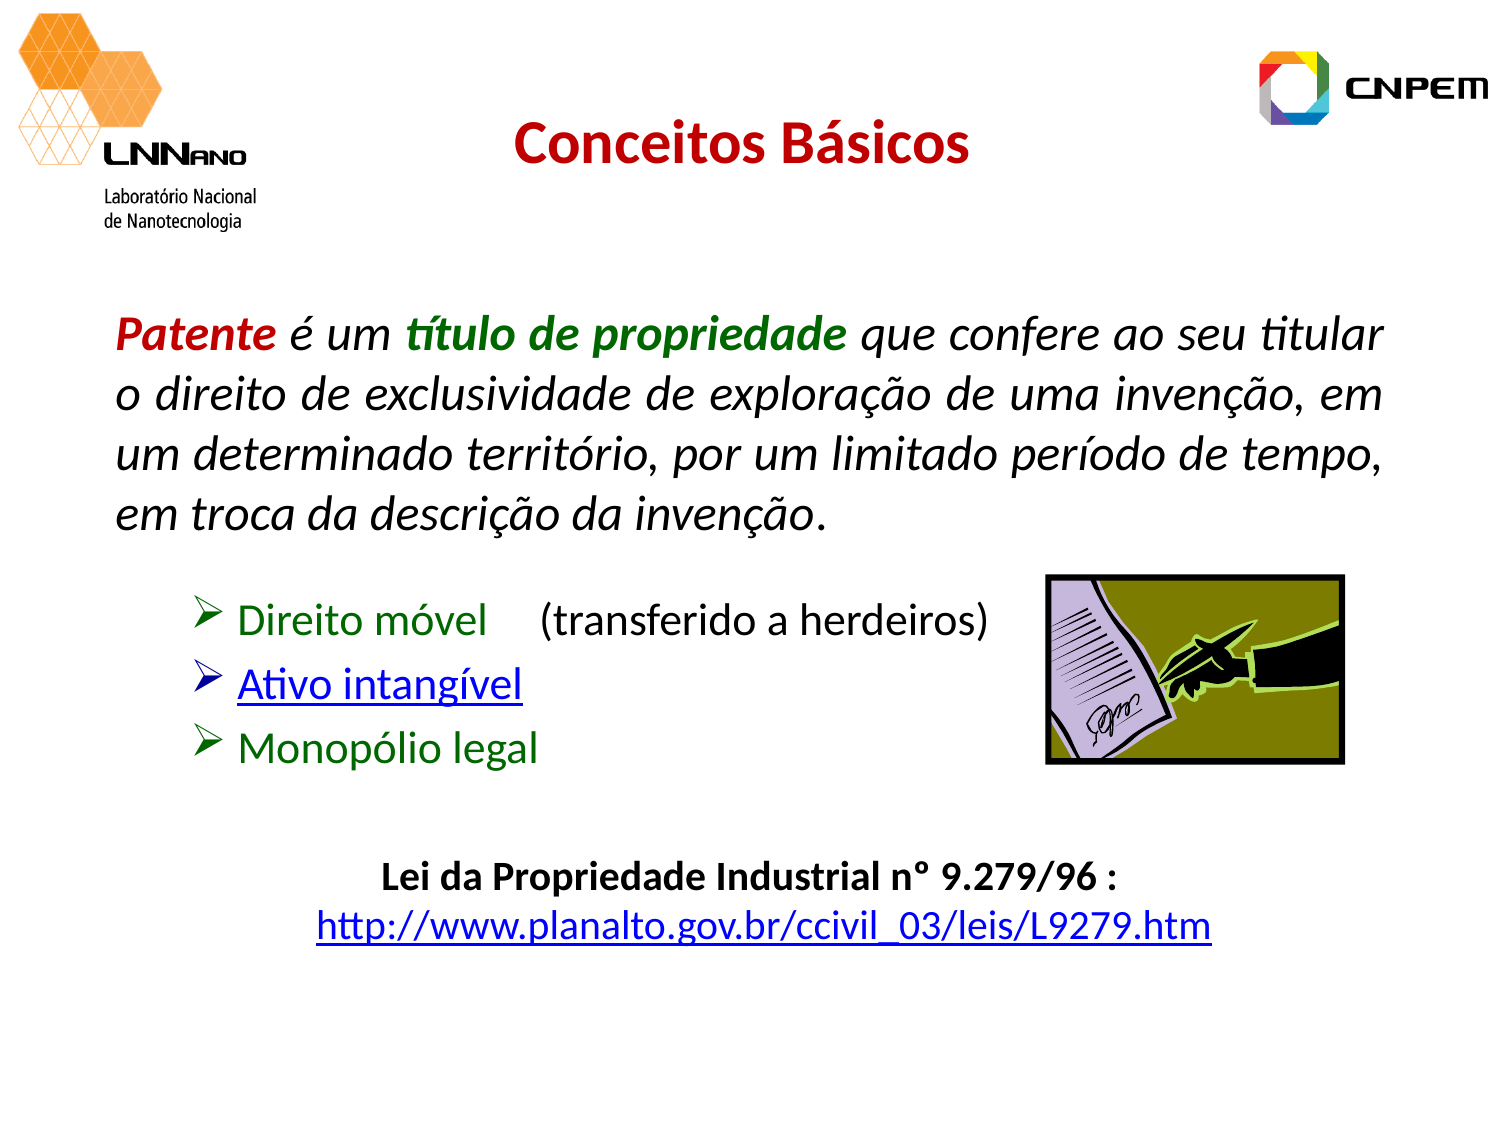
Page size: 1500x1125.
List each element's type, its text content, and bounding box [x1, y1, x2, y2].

title Conceitos Básicos [75, 45, 1425, 233]
picture [1045, 574, 1346, 765]
list Patente é um título de propriedade que confere ao seu titular o direito de exclusividade de exploração de uma invenção, em um determinado território, por um limitado período de tempo, em troca da descrição da invenção. Direito móvel (transferido a herdeiros) Ativo intangível Monopólio legal Lei da Propriedade Industrial nº 9.279/96 : http://www.planalto.gov.br/ccivil_03/leis/L9279.htm [100, 292, 1400, 1035]
picture [0, 11, 1500, 232]
